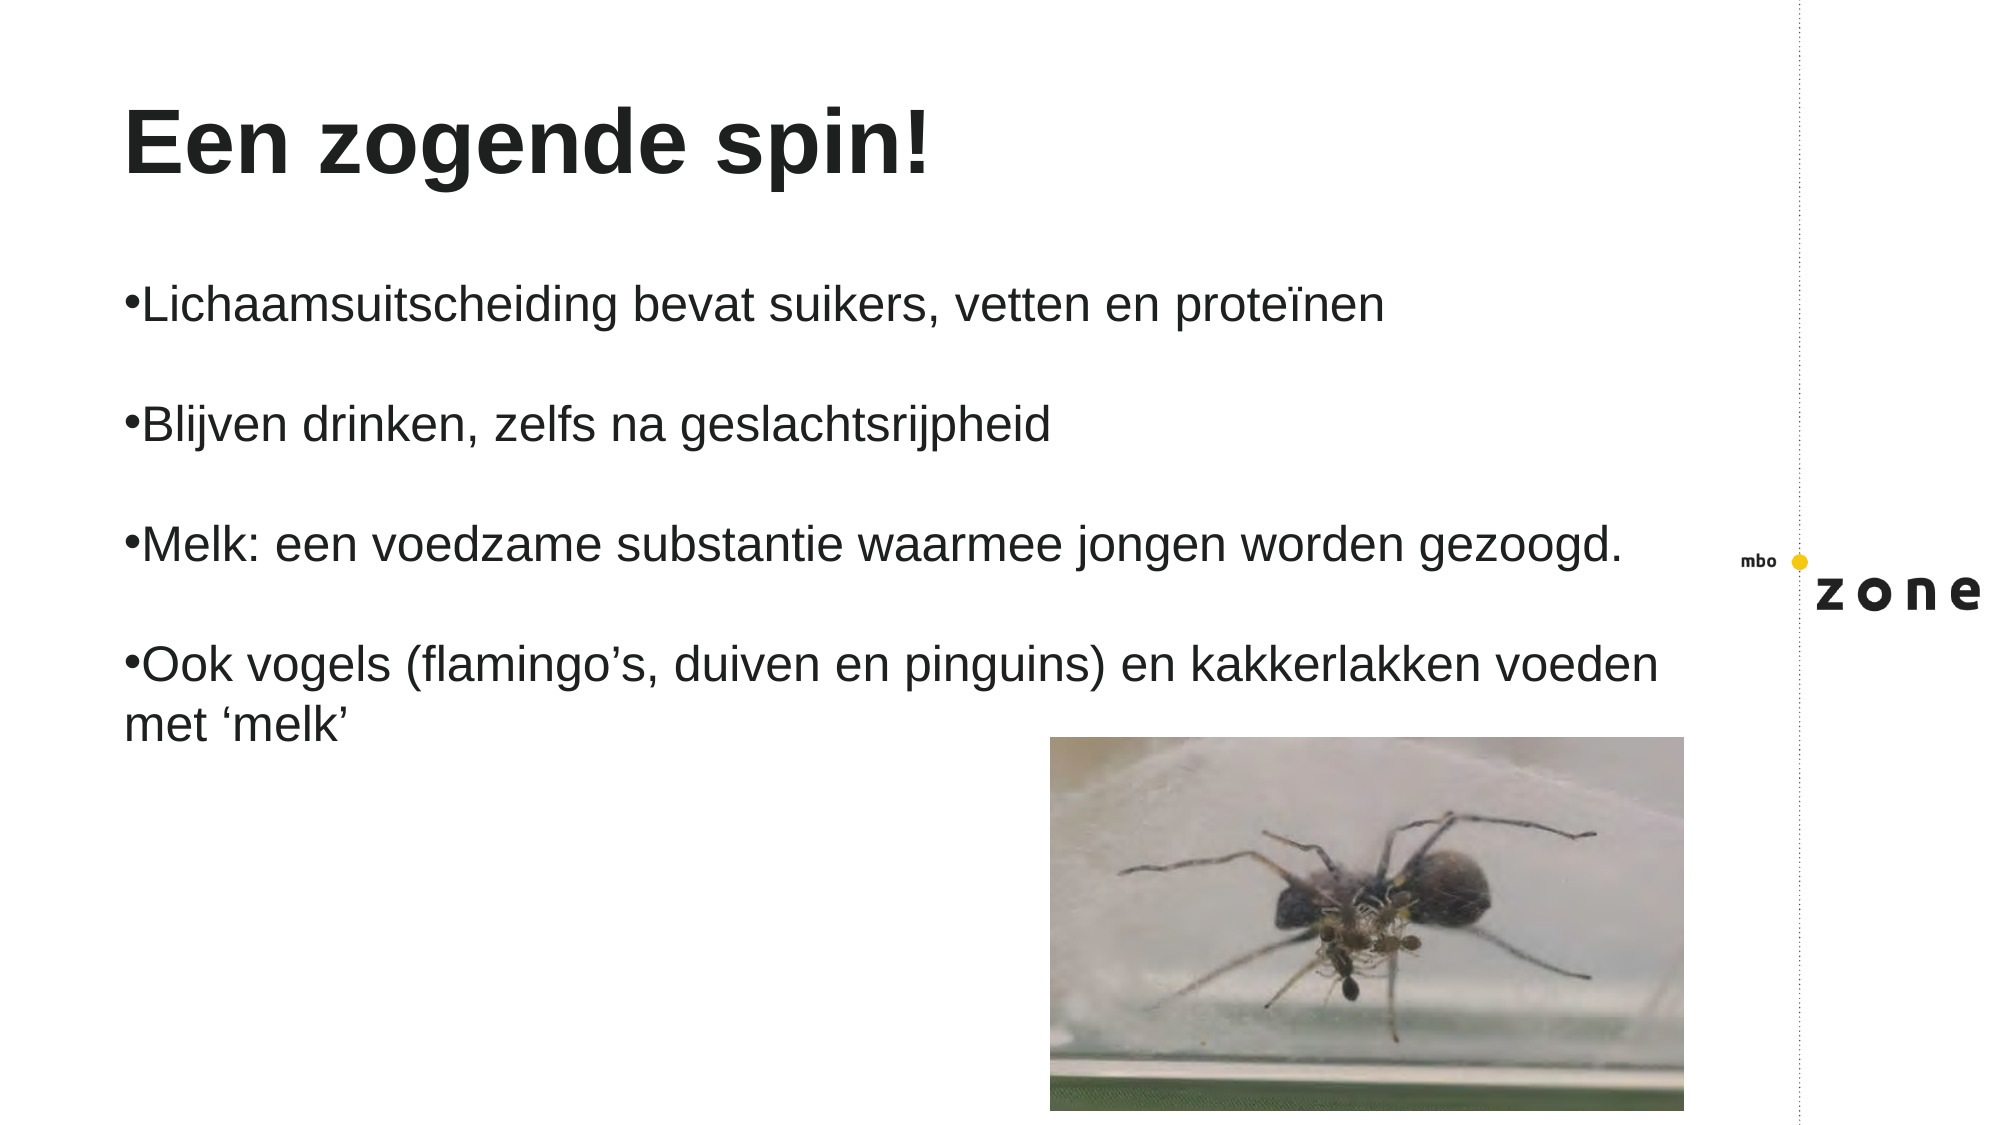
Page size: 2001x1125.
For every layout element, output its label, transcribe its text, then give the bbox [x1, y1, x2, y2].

list Lichaamsuitscheiding bevat suikers, vetten en proteïnen Blijven drinken, zelfs na geslachtsrijpheid Melk: een voedzame substantie waarmee jongen worden gezoogd. Ook vogels (flamingo’s, duiven en pinguins) en kakkerlakken voeden met ‘melk’ [124, 271, 1684, 986]
title Een zogende spin! [124, 94, 1607, 271]
picture [1050, 0, 2001, 1125]
